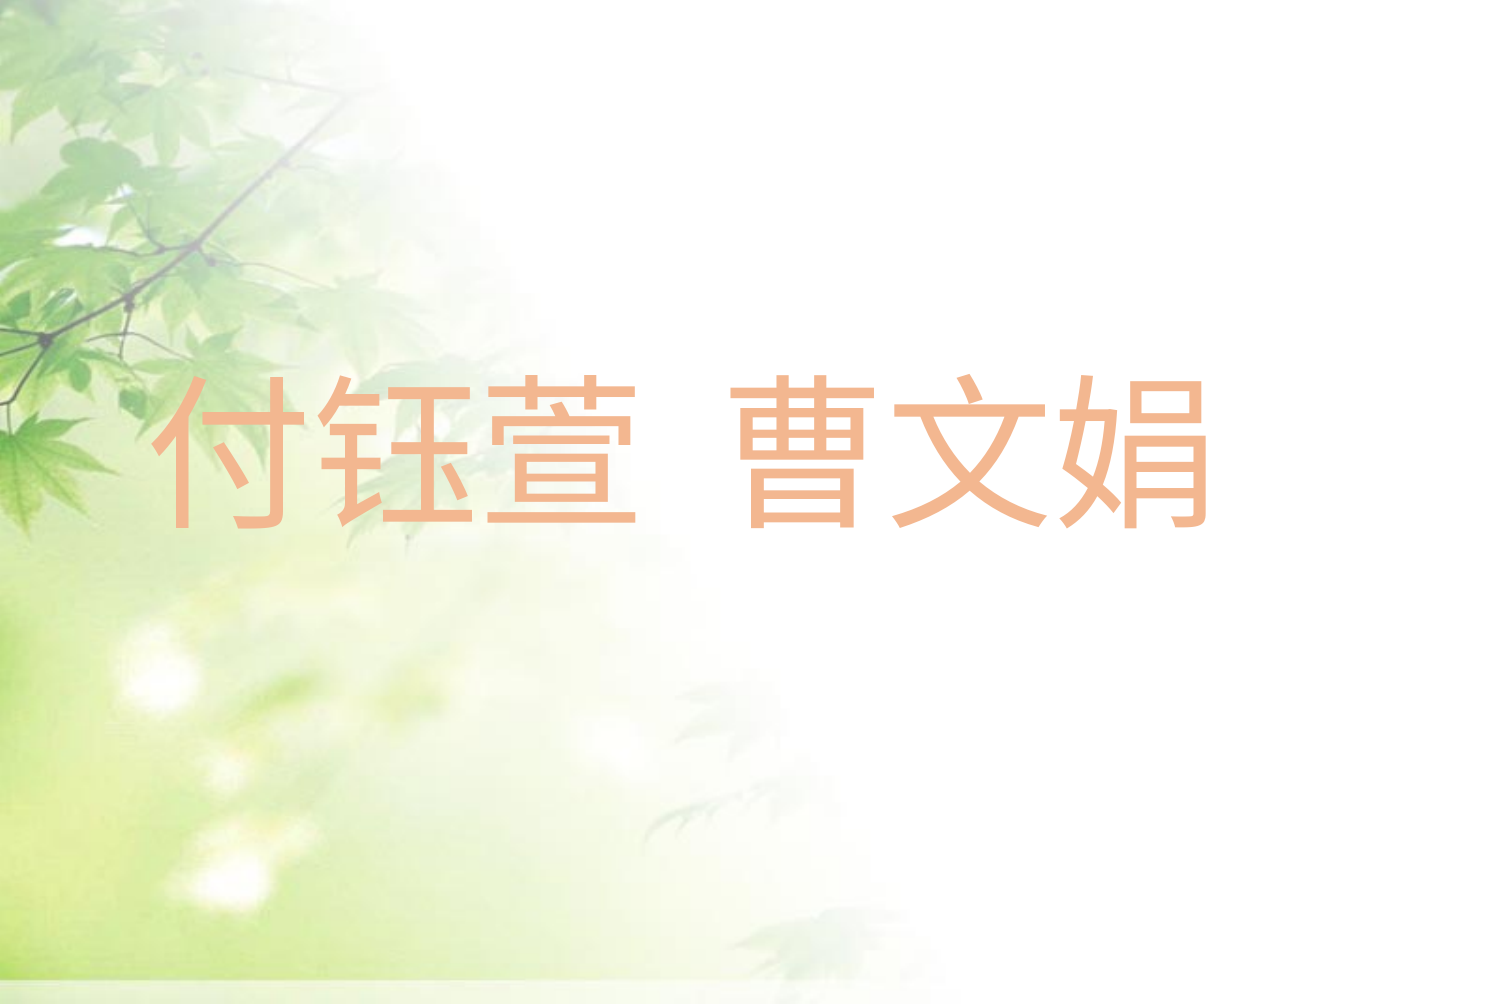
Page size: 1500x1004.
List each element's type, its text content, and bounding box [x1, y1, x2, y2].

picture [0, 0, 1500, 1004]
list 付钰萱 曹文娟 [52, 301, 1404, 964]
